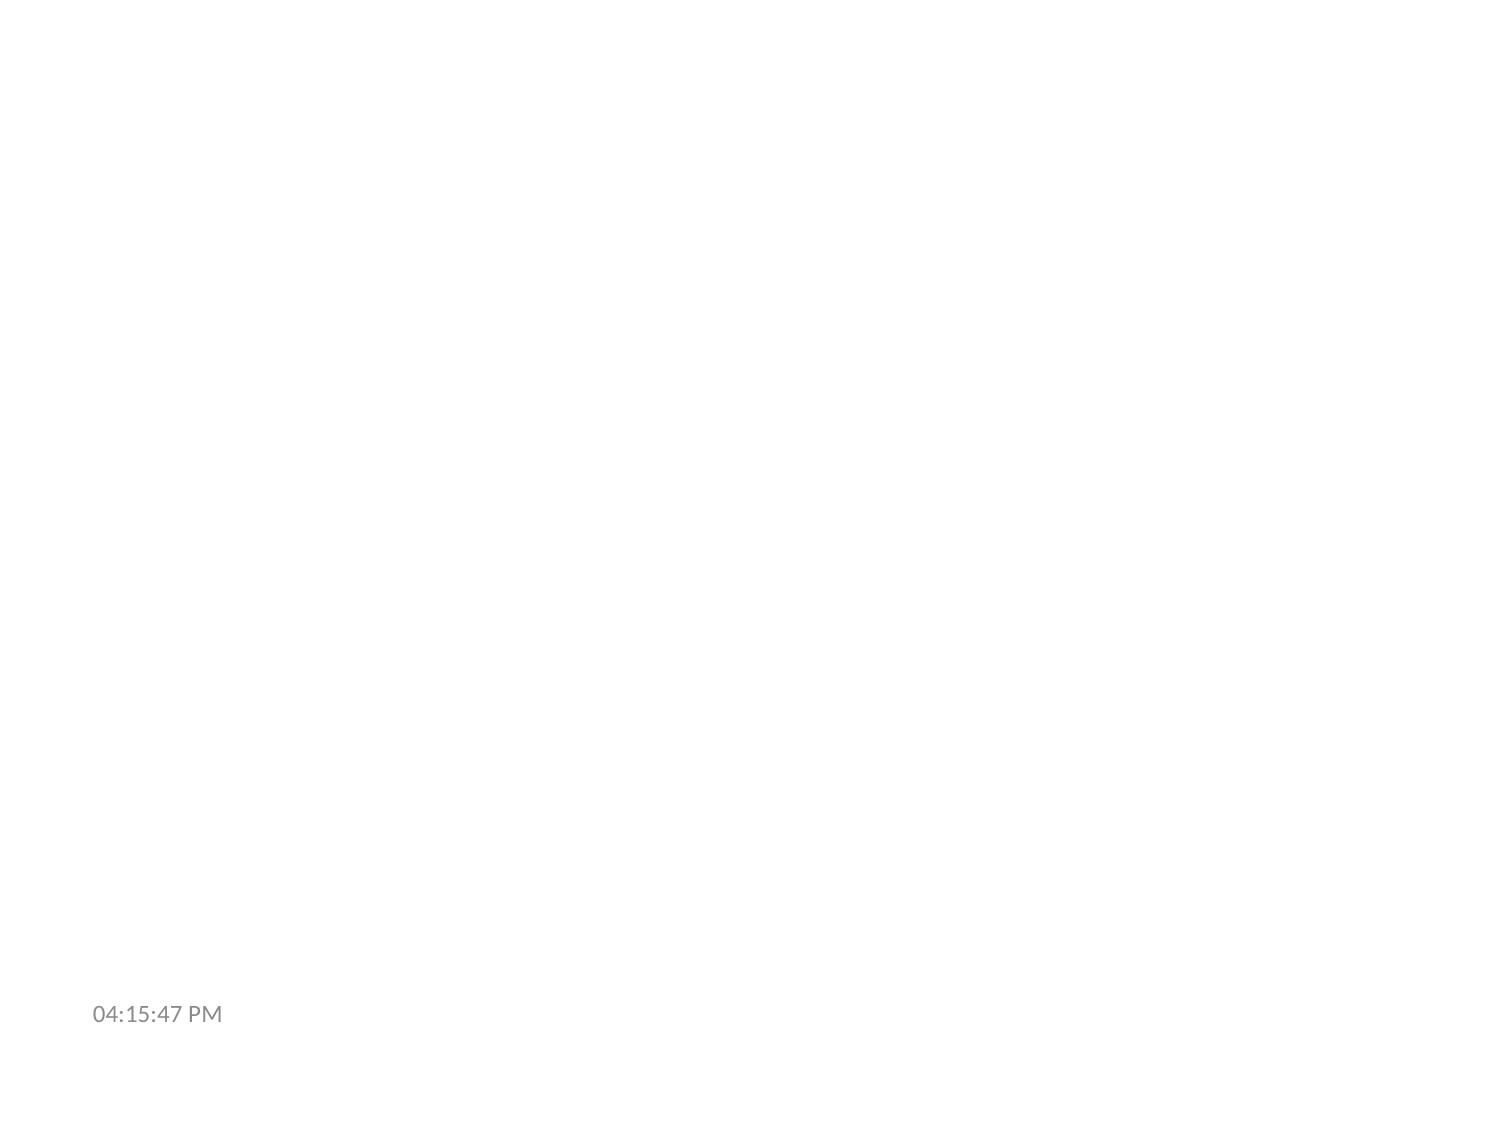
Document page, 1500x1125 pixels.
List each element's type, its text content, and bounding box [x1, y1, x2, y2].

text_box 3:35:09 PM [77, 982, 428, 1043]
